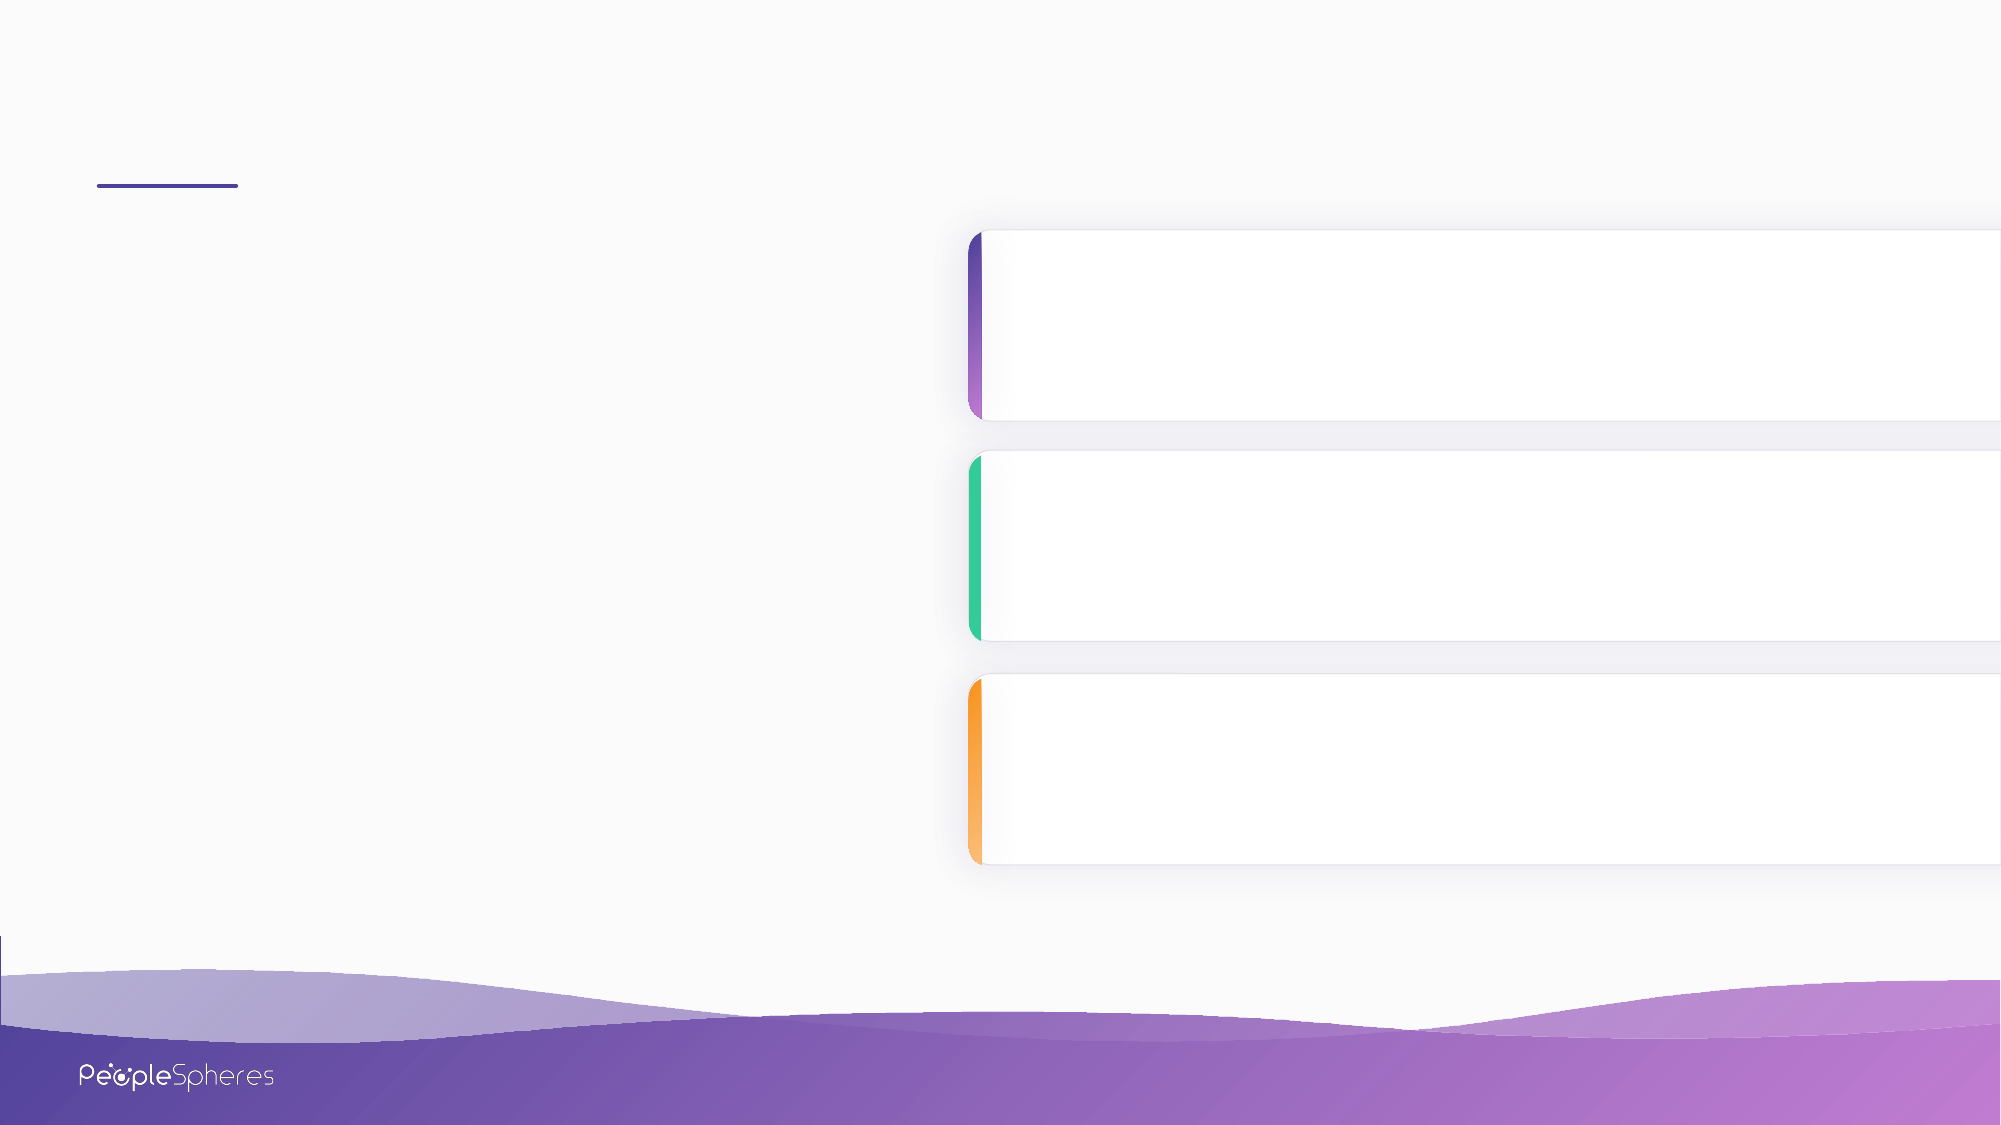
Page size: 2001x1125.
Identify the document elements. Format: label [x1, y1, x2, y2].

picture [79, 1063, 274, 1093]
